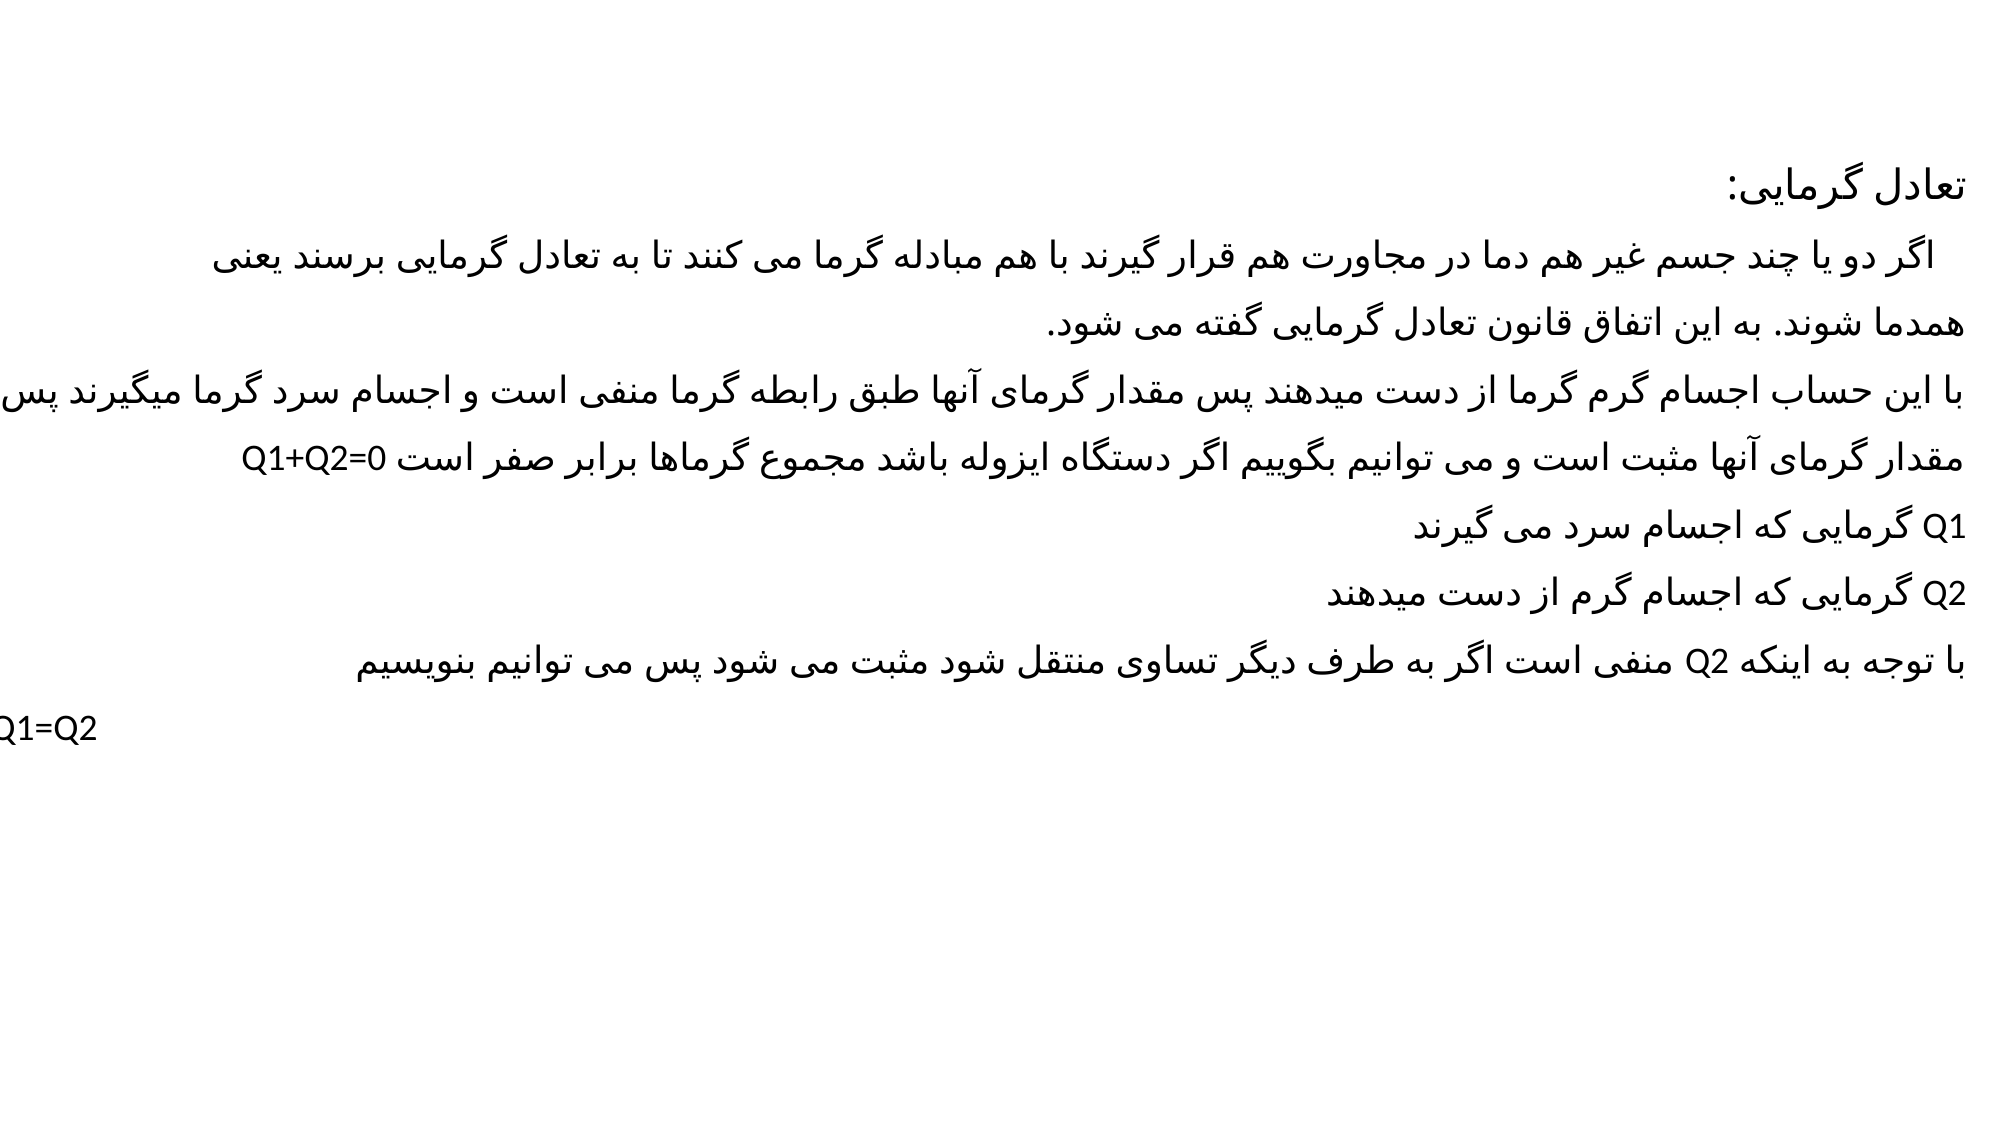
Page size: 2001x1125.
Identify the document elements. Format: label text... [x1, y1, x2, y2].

text_box تعادل گرمایی: اگر دو یا چند جسم غیر هم دما در مجاورت هم قرار گیرند با هم مبادله گرما می کنند تا به تعادل گرمایی برسند یعنی همدما شوند. به این اتفاق قانون تعادل گرمایی گفته می شود. با این حساب اجسام گرم گرما از دست میدهند پس مقدار گرمای آنها طبق رابطه گرما منفی است و اجسام سرد گرما میگیرند پس مقدار گرمای آنها مثبت است و می توانیم بگوییم اگر دستگاه ایزوله باشد مجموع گرماها برابر صفر است Q1+Q2=0 Q1 گرمایی که اجسام سرد می گیرند Q2 گرمایی که اجسام گرم از دست میدهند با توجه به اینکه Q2 منفی است اگر به طرف دیگر تساوی منتقل شود مثبت می شود پس می توانیم بنویسیم Q1=Q2 [0, 125, 1982, 756]
